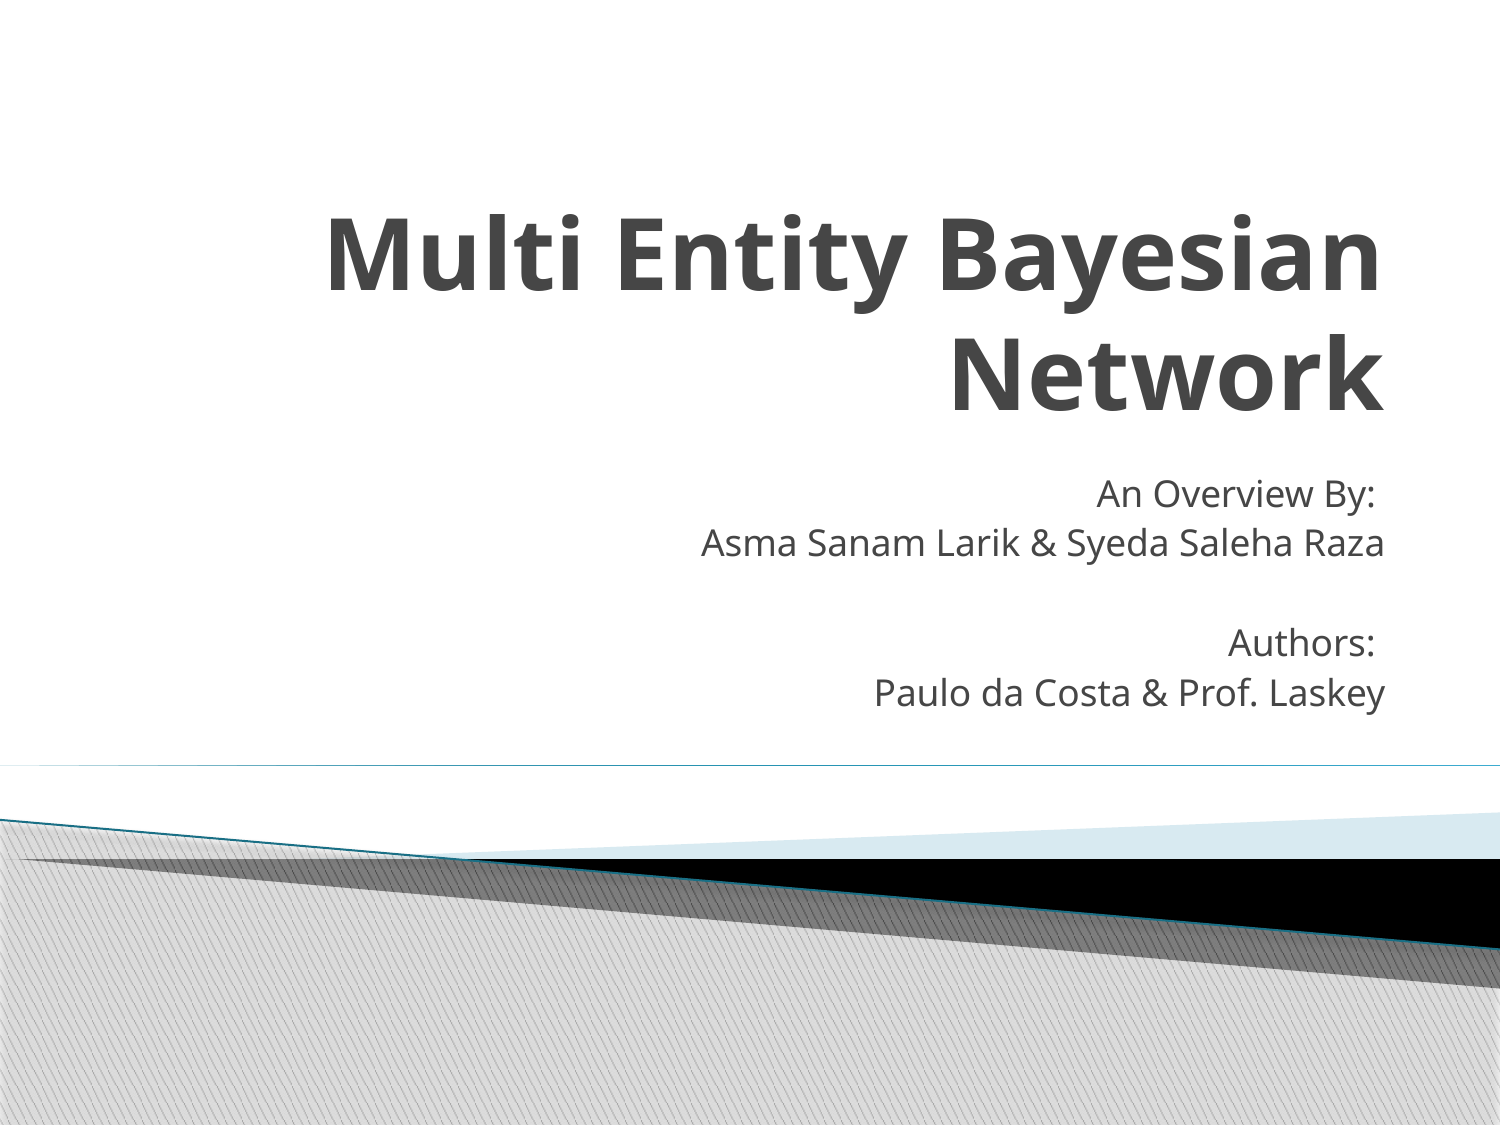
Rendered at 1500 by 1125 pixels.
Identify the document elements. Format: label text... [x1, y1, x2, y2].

picture [5, 859, 1500, 989]
subtitle An Overview By: Asma Sanam Larik & Syeda Saleha Raza Authors: Paulo da Costa & Prof. Laskey [237, 462, 1400, 725]
title Multi Entity Bayesian Network [125, 137, 1400, 438]
